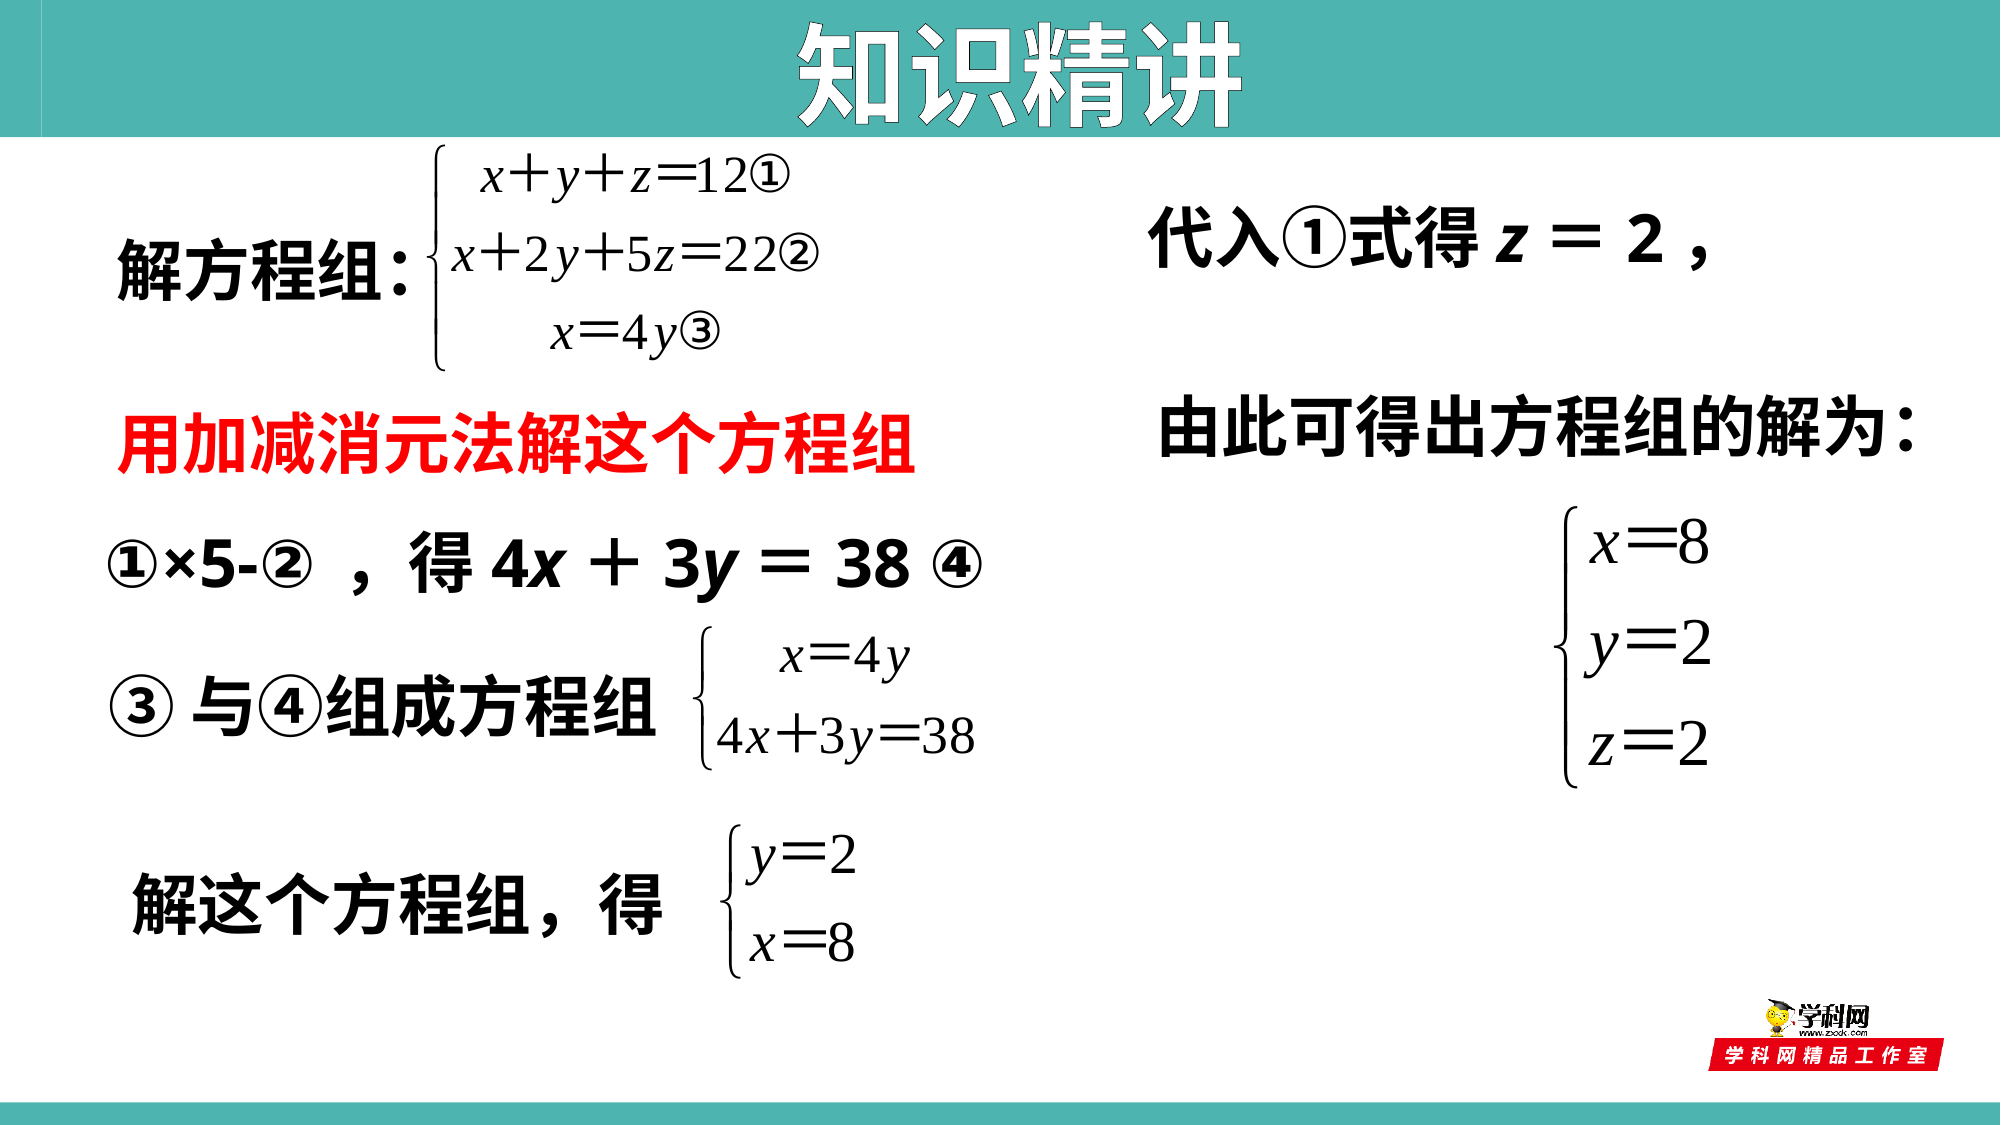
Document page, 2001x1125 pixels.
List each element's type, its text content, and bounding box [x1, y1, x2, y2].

text_box 由此可得出方程组的解为： [1140, 337, 1952, 472]
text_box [415, 135, 839, 381]
picture [1766, 999, 1869, 1037]
text_box 代入①式得z＝2， [1133, 149, 1795, 284]
text_box ①×5-②，得4x＋3y＝38 ④ [90, 473, 1399, 609]
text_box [706, 814, 867, 990]
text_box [0, 0, 2000, 138]
picture [1708, 1038, 1944, 1071]
text_box [0, 1100, 2000, 1125]
text_box 用加减消元法解这个方程组 [101, 354, 1152, 473]
text_box 解方程组： [101, 181, 410, 316]
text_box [1539, 490, 1725, 805]
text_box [680, 617, 982, 780]
text_box 解这个方程组，得 [116, 815, 704, 950]
text_box ③与④组成方程组 [93, 617, 679, 753]
